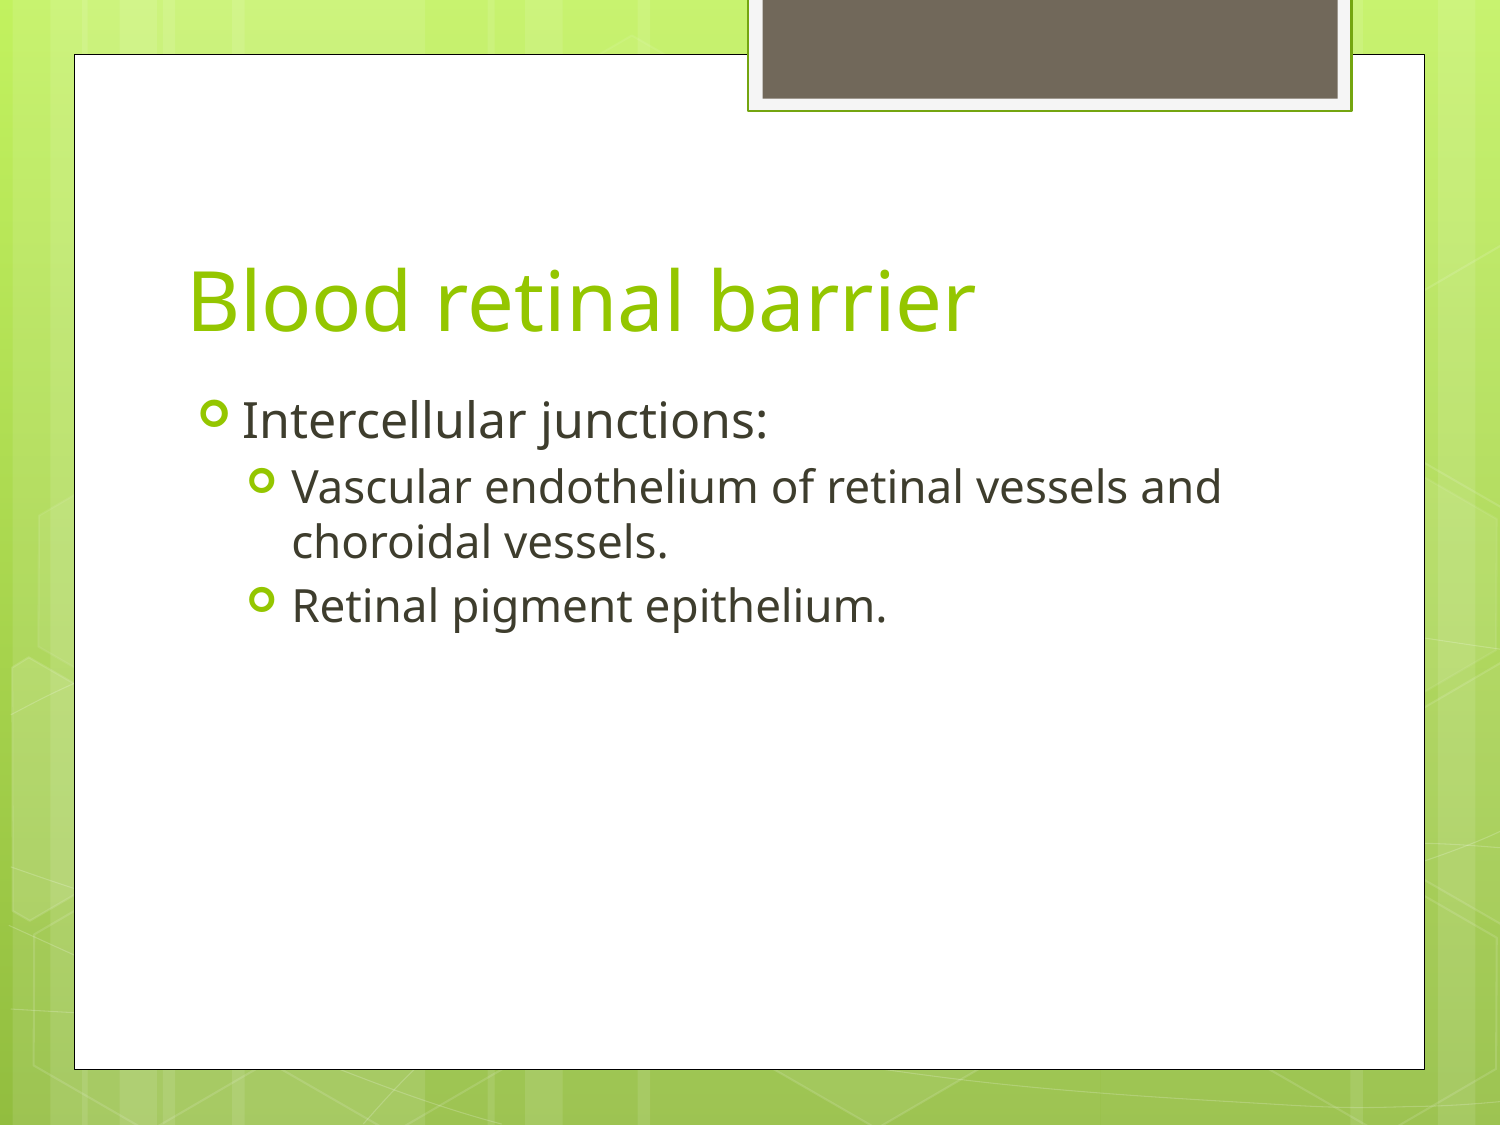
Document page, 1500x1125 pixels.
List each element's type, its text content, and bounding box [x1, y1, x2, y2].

title Blood retinal barrier [171, 168, 1324, 357]
list Intercellular junctions: Vascular endothelium of retinal vessels and choroidal vessels. Retinal pigment epithelium. [171, 381, 1283, 957]
